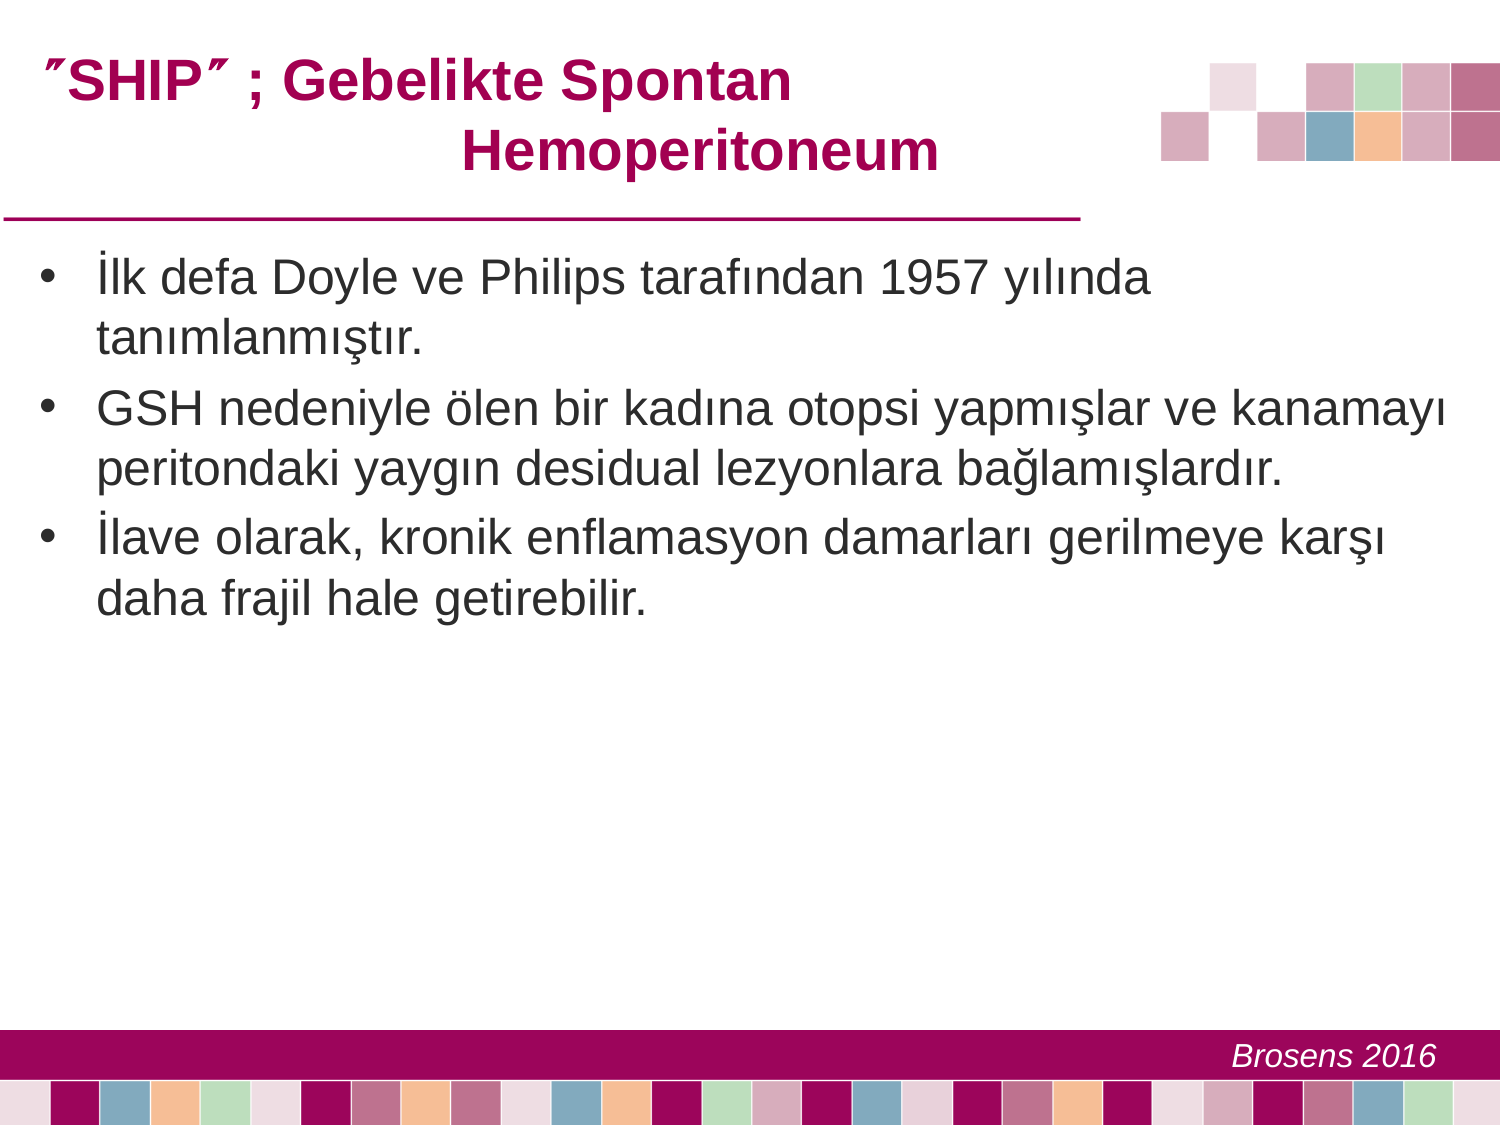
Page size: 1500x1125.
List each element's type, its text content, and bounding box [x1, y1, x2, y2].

list İlk defa Doyle ve Philips tarafından 1957 yılında tanımlanmıştır. GSH nedeniyle ölen bir kadına otopsi yapmışlar ve kanamayı peritondaki yaygın desidual lezyonlara bağlamışlardır. İlave olarak, kronik enflamasyon damarları gerilmeye karşı daha frajil hale getirebilir. [24, 237, 1476, 1013]
title SHIP ; Gebelikte Spontan Hemoperitoneum [24, 12, 1138, 213]
picture [0, 1030, 1500, 1125]
text_box Brosens 2016 [1216, 1026, 1452, 1082]
picture [0, 212, 1088, 227]
picture [1149, 62, 1500, 161]
